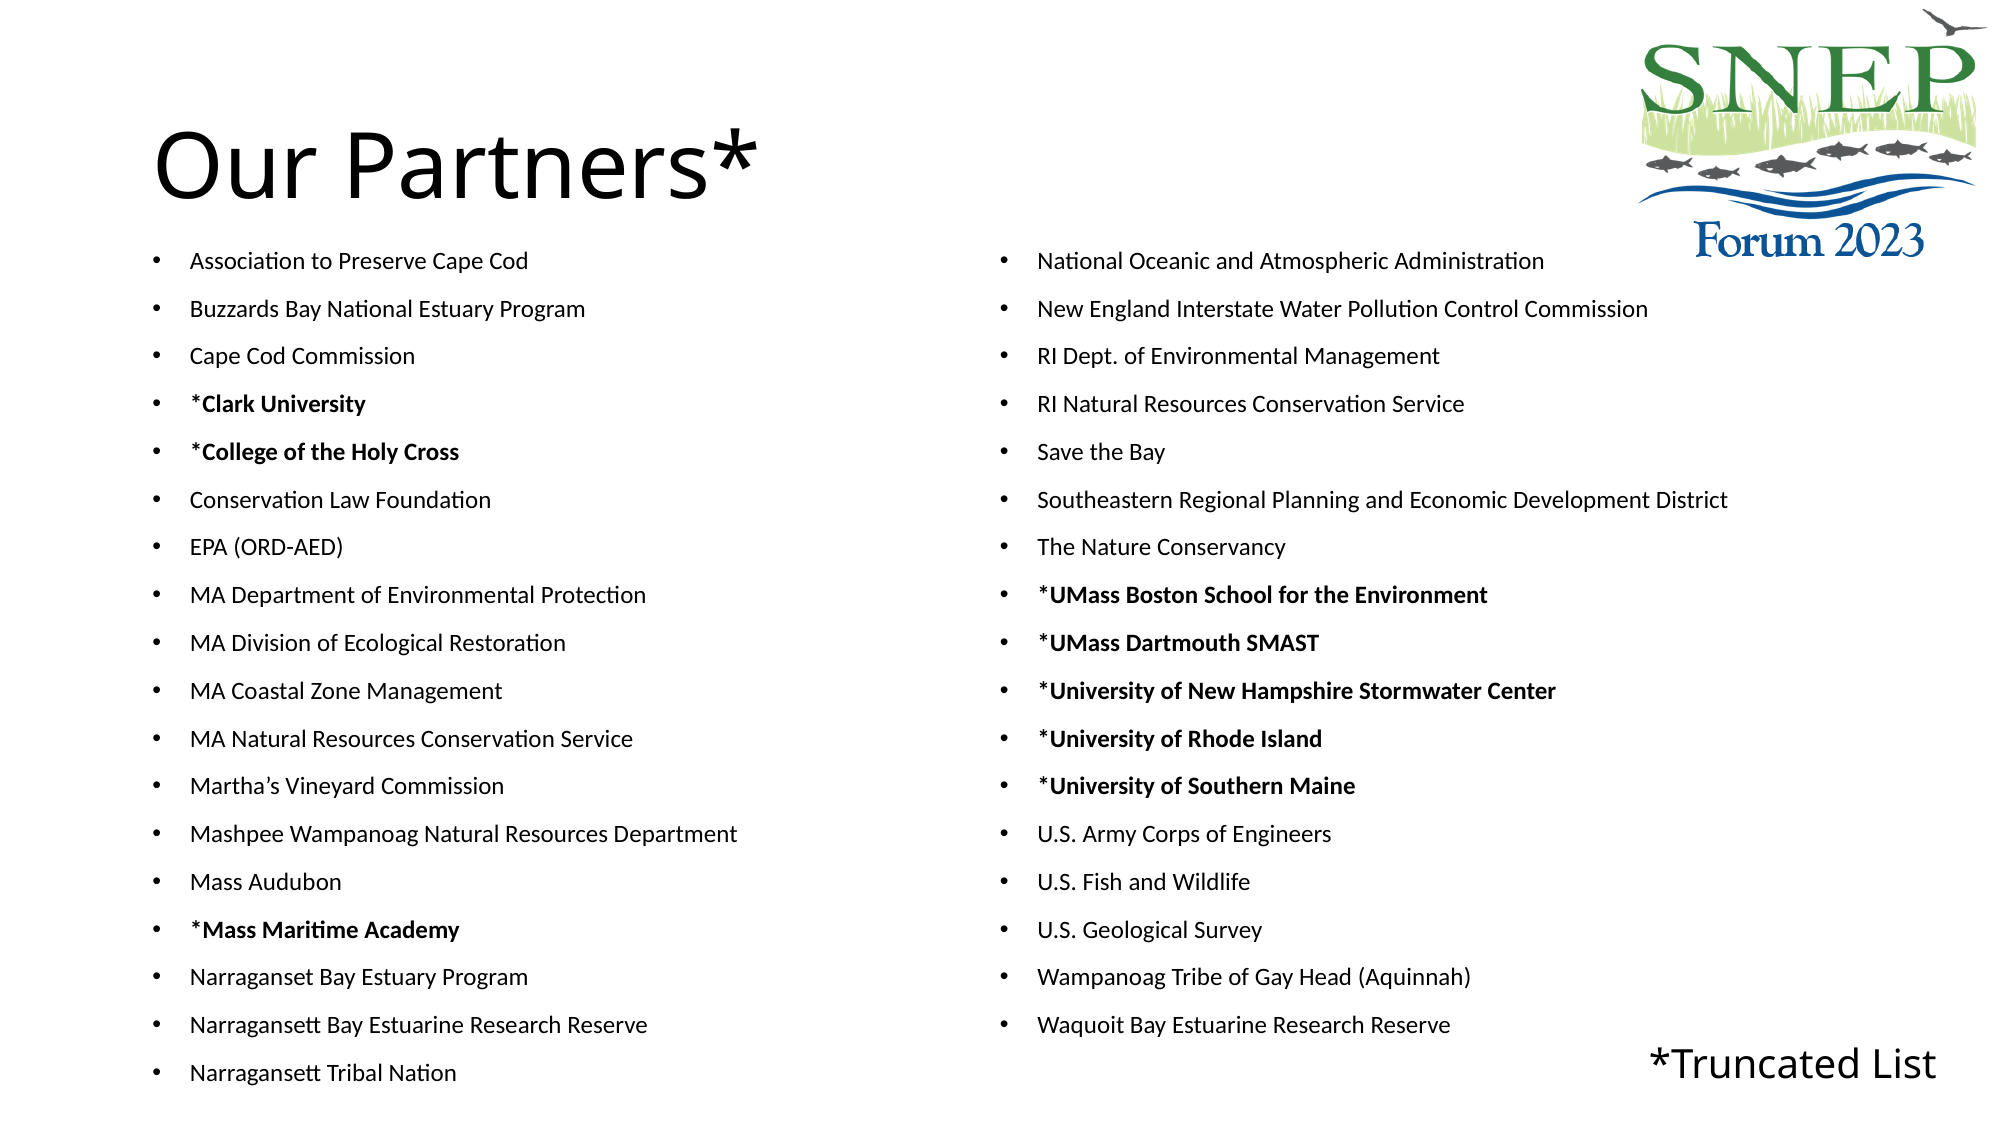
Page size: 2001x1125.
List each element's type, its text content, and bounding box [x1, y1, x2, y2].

title Our Partners* [137, 59, 1626, 240]
text_box *Truncated List [881, 1035, 1952, 1095]
list Association to Preserve Cape Cod Buzzards Bay National Estuary Program Cape Cod Commission *Clark University *College of the Holy Cross Conservation Law Foundation EPA (ORD-AED) MA Department of Environmental Protection MA Division of Ecological Restoration MA Coastal Zone Management MA Natural Resources Conservation Service Martha’s Vineyard Commission Mashpee Wampanoag Natural Resources Department Mass Audubon *Mass Maritime Academy Narraganset Bay Estuary Program Narragansett Bay Estuarine Research Reserve Narragansett Tribal Nation National Oceanic and Atmospheric Administration New England Interstate Water Pollution Control Commission RI Dept. of Environmental Management RI Natural Resources Conservation Service Save the Bay Southeastern Regional Planning and Economic Development District The Nature Conservancy *UMass Boston School for the Environment *UMass Dartmouth SMAST *University of New Hampshire Stormwater Center *University of Rhode Island *University of Southern Maine U.S. Army Corps of Engineers U.S. Fish and Wildlife U.S. Geological Survey Wampanoag Tribe of Gay Head (Aquinnah) Waquoit Bay Estuarine Research Reserve [137, 240, 1863, 1125]
picture [1626, 0, 2000, 264]
